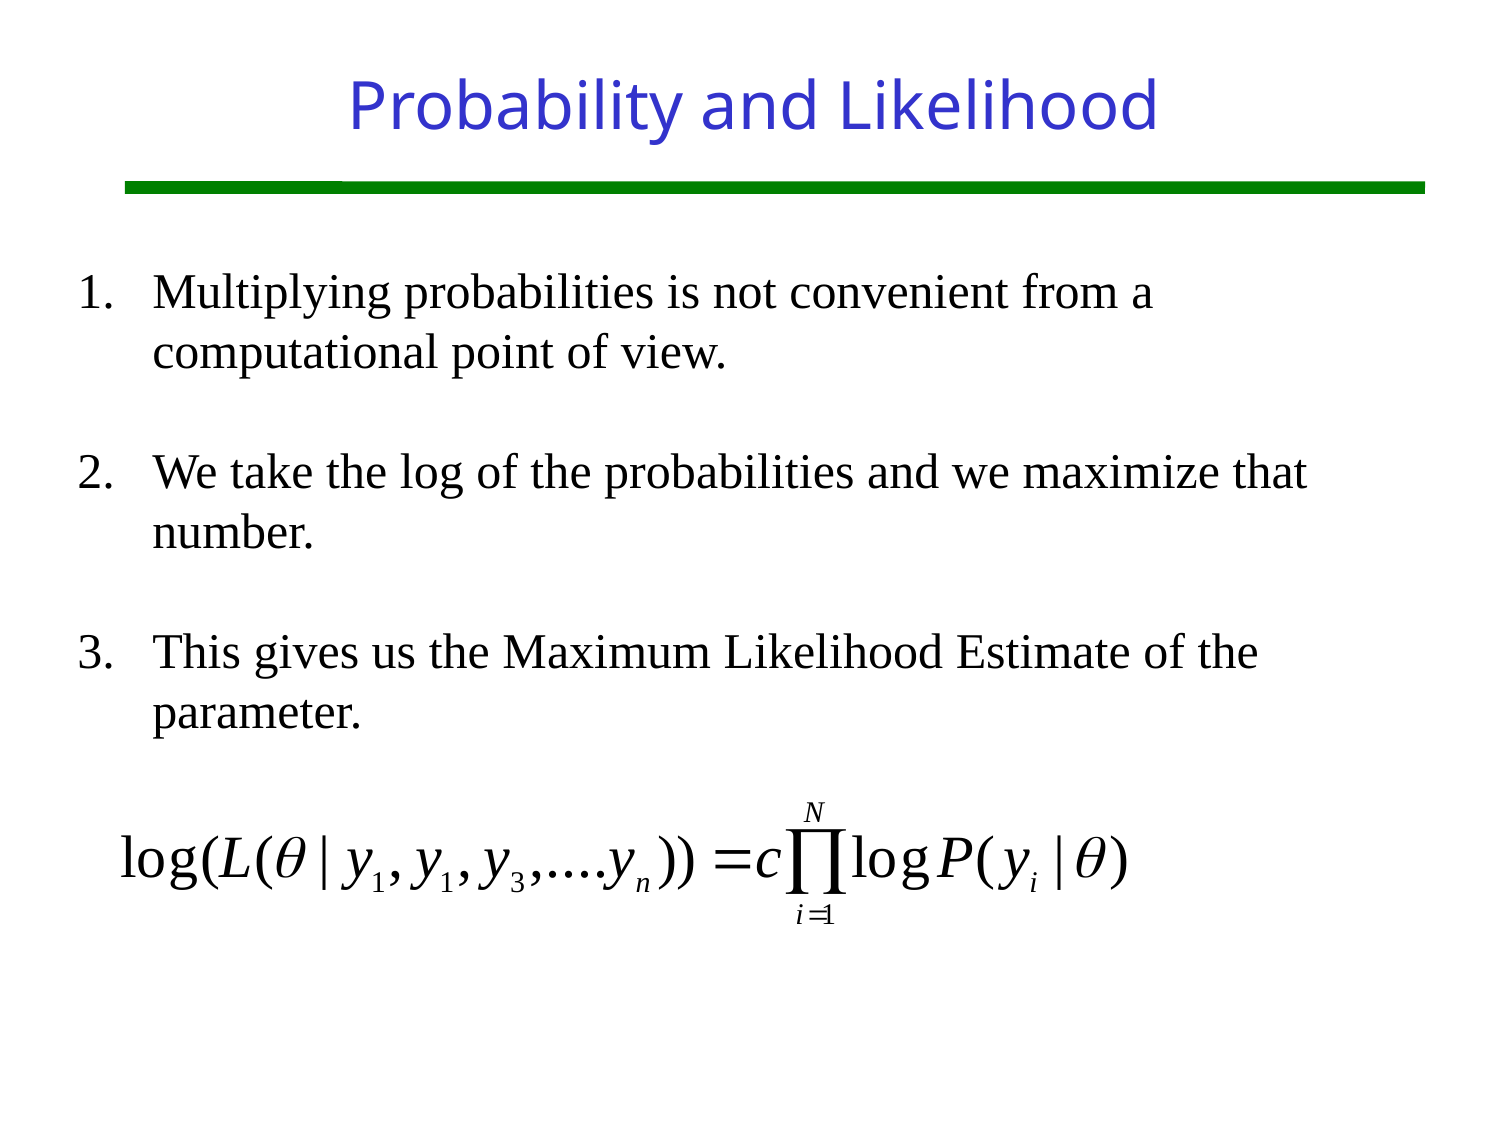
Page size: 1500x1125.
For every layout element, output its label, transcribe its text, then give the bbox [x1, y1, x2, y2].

text_box Probability and Likelihood [333, 55, 1177, 151]
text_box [113, 787, 1139, 938]
text_box Multiplying probabilities is not convenient from a computational point of view. We take the log of the probabilities and we maximize that number. This gives us the Maximum Likelihood Estimate of the parameter. [62, 251, 1463, 927]
